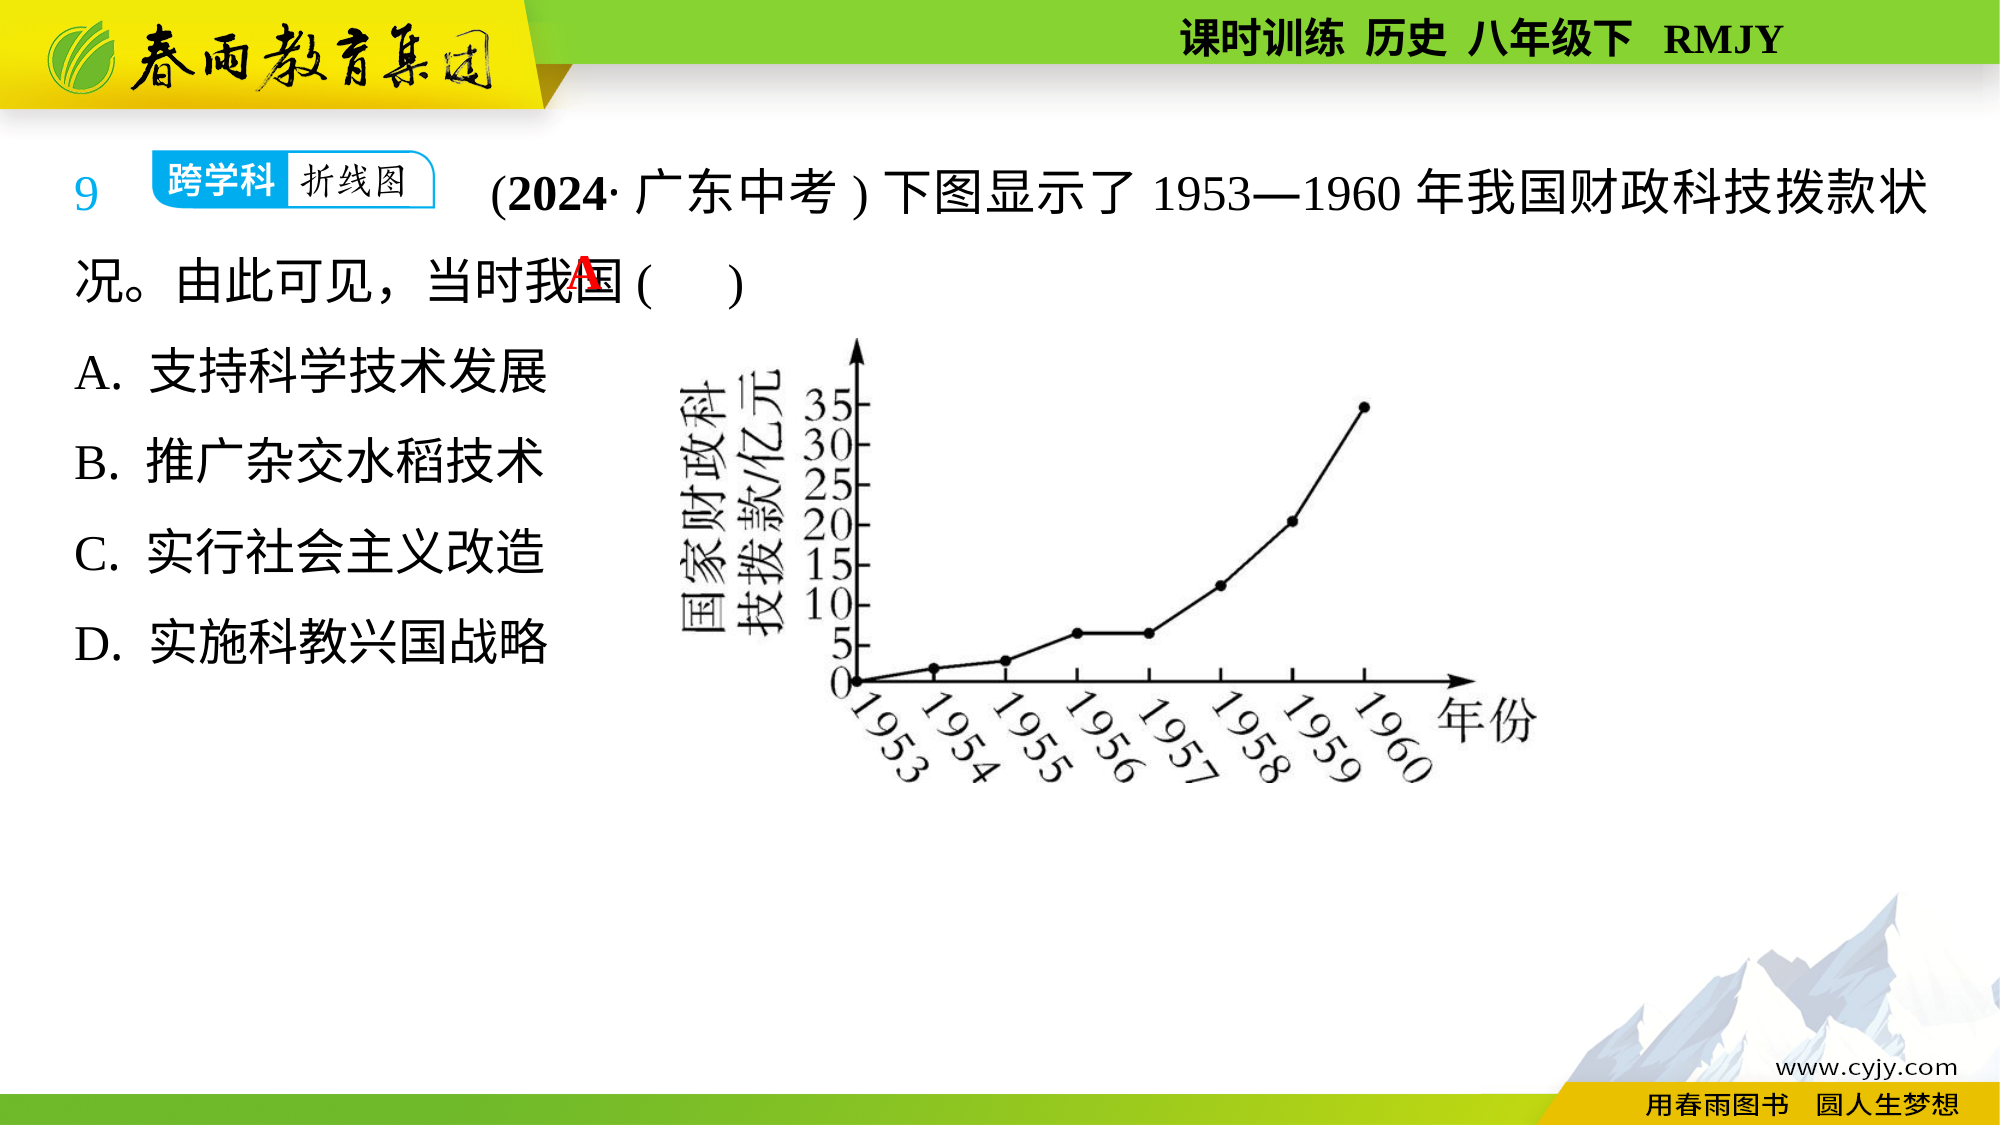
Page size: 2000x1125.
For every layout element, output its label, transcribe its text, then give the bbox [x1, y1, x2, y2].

list 9 (2024·广东中考)下图显示了1953—1960年我国财政科技拨款状况。由此可见，当时我国( ) A. 支持科学技术发展 B. 推广杂交水稻技术 C. 实行社会主义改造 D. 实施科教兴国战略 [59, 122, 1944, 683]
picture [0, 0, 2000, 1125]
text_box A [551, 231, 618, 307]
